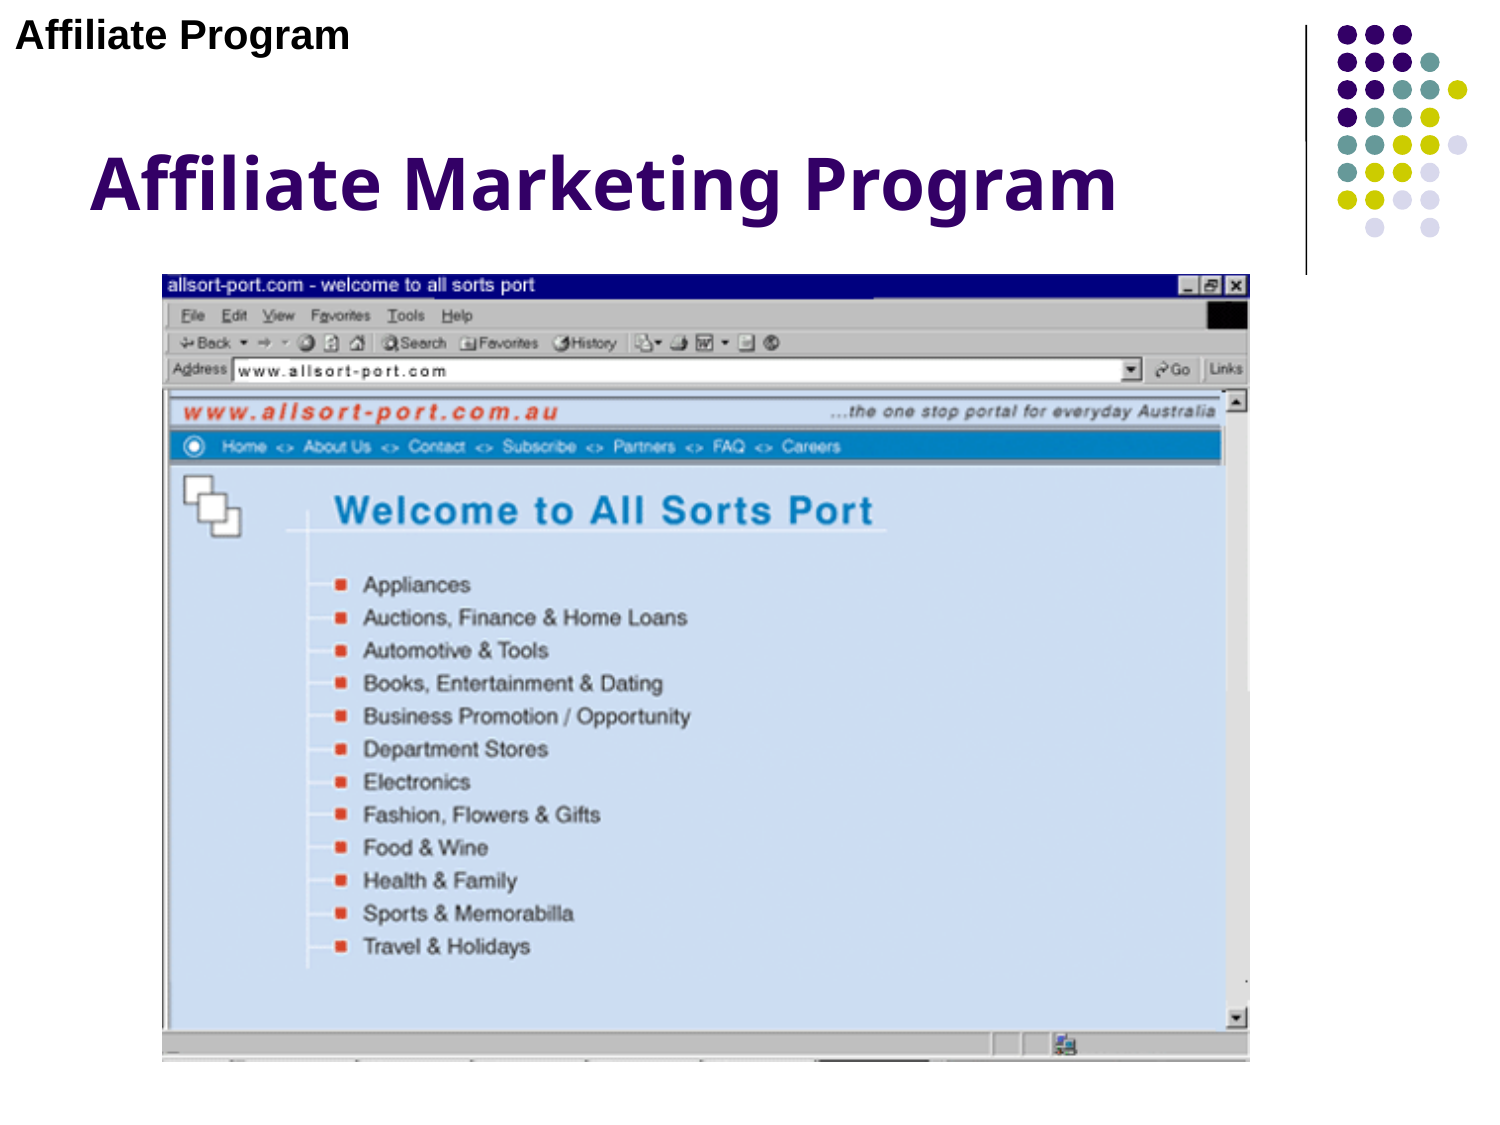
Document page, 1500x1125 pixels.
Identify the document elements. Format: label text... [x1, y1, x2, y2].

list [162, 274, 1251, 1063]
title Affiliate Marketing Program [75, 20, 1313, 233]
text_box Affiliate Program [0, 0, 378, 65]
